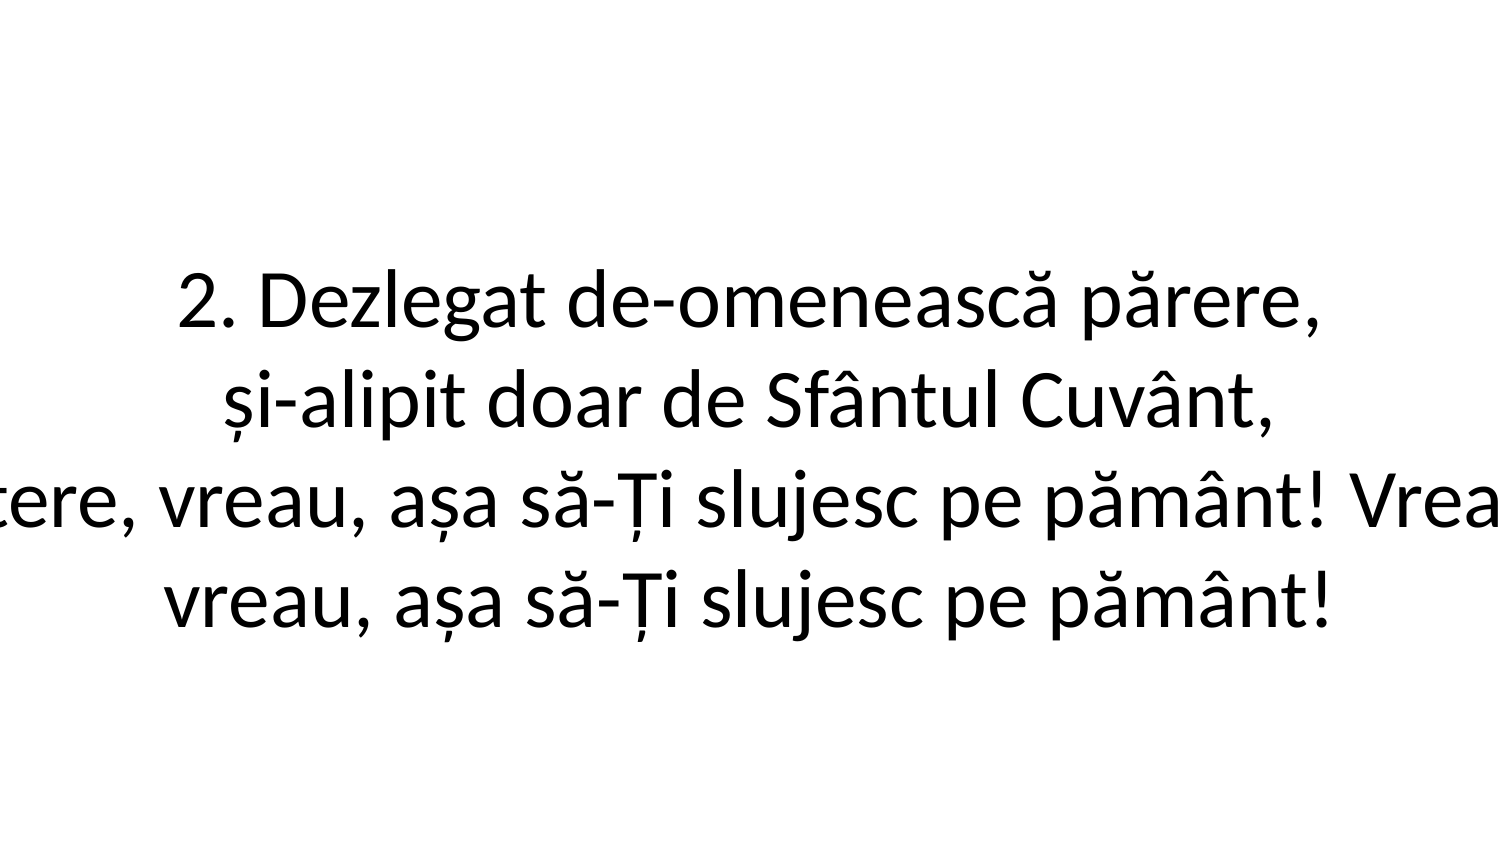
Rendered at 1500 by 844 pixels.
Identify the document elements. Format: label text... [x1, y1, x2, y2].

text_box 2. Dezlegat de-omenească părere, și-alipit doar de Sfântul Cuvânt, vreau Isuse, cu-ntreaga-mi putere, vreau, așa să-Ți slujesc pe pământ! Vreau Isuse, cu-ntreaga-mi putere, vreau, așa să-Ți slujesc pe pământ! [0, 192, 1500, 652]
